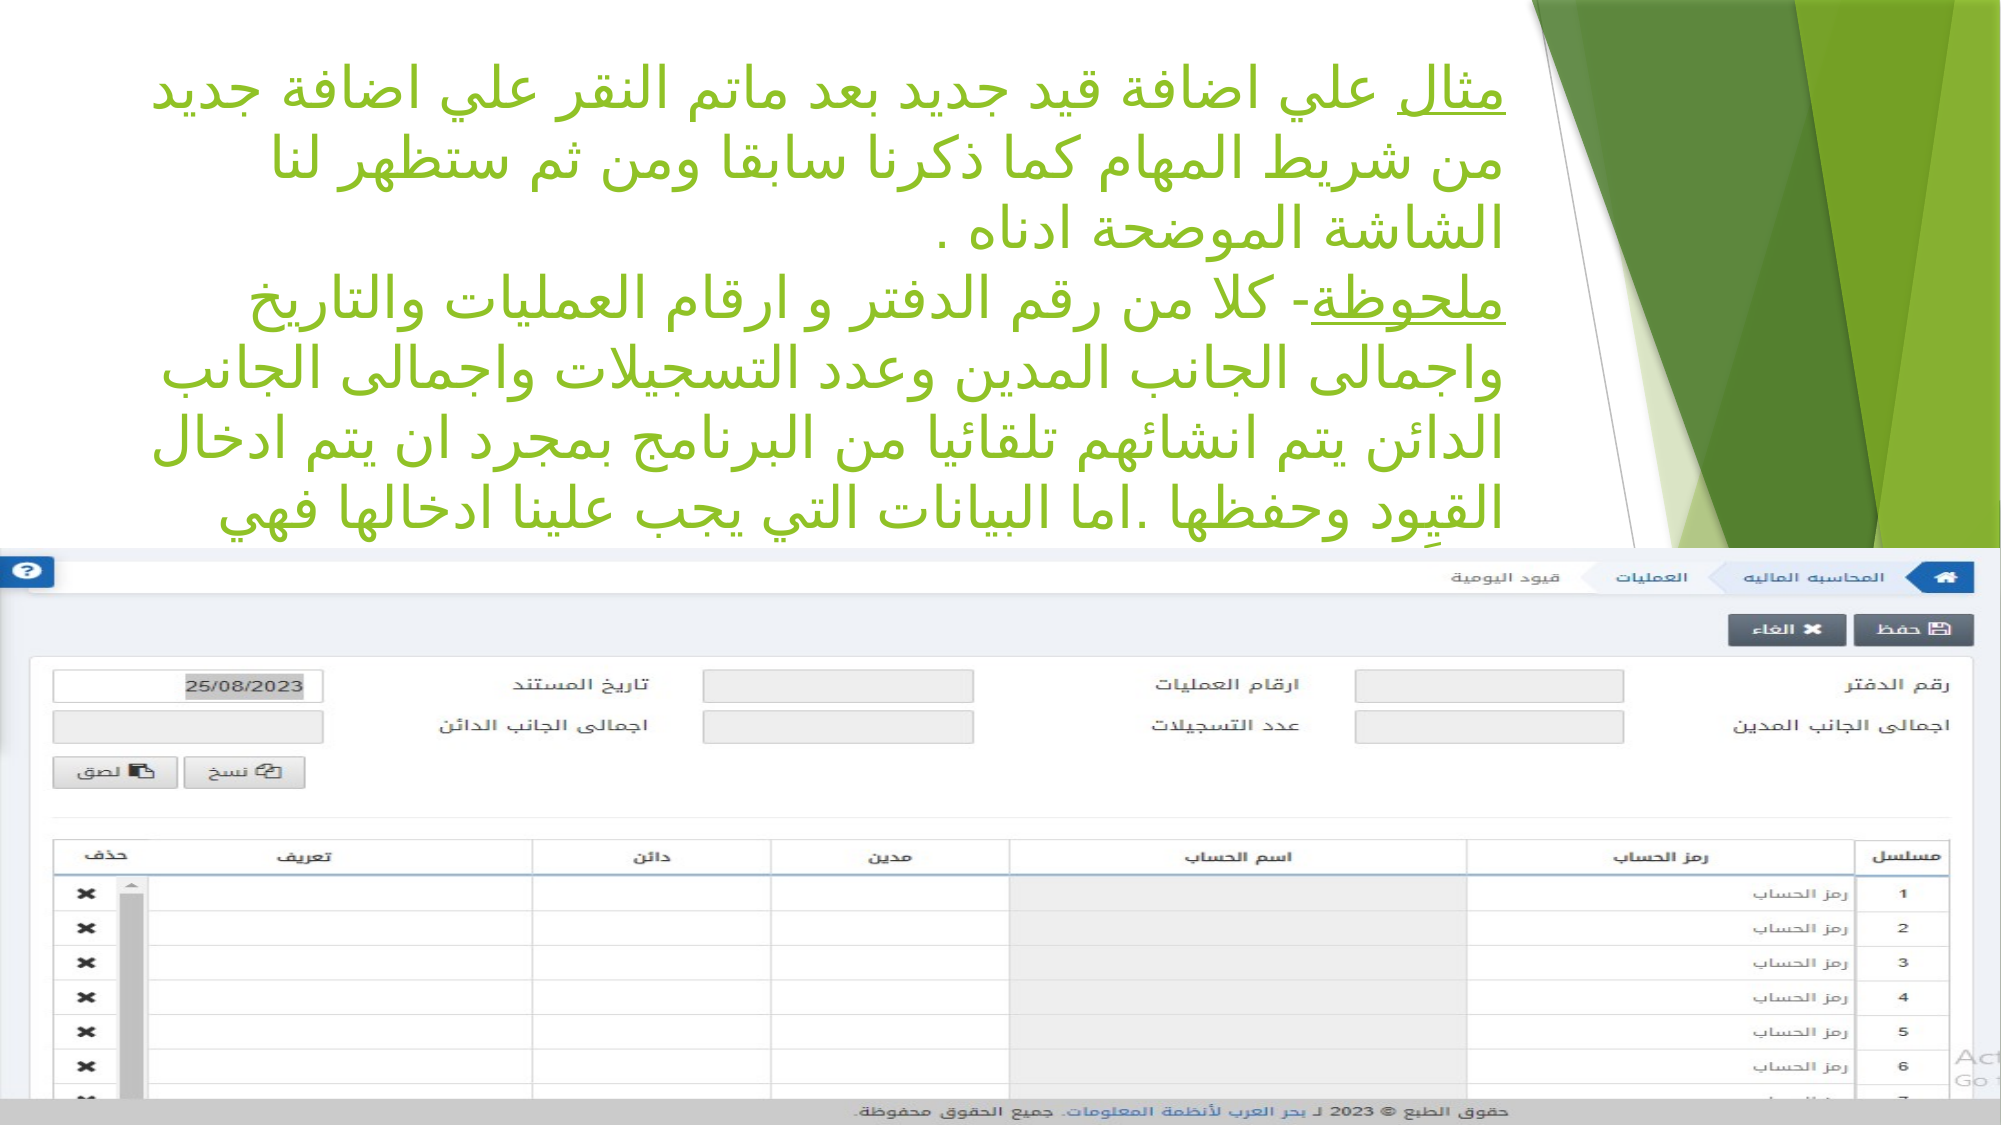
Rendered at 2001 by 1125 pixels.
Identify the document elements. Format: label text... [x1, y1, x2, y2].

title مثال علي اضافة قيد جديد بعد ماتم النقر علي اضافة جديد من شريط المهام كما ذكرنا سابقا ومن ثم ستظهر لنا الشاشة الموضحة ادناه . ملحوظة- كلا من رقم الدفتر و ارقام العمليات والتاريخ واجمالى الجانب المدين وعدد التسجيلات واجمالى الجانب الدائن يتم انشائهم تلقائيا من البرنامج بمجرد ان يتم ادخال القيود وحفظها .اما البيانات التي يجب علينا ادخالها فهي اولاً رمز الحساب اما عن طريق ادخال الرمز مباشرة في حالة معرفة الرمز او بالبحث عنه بالضغط المزدوج على رمز الحساب .. [111, 42, 1522, 317]
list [0, 548, 2000, 1125]
